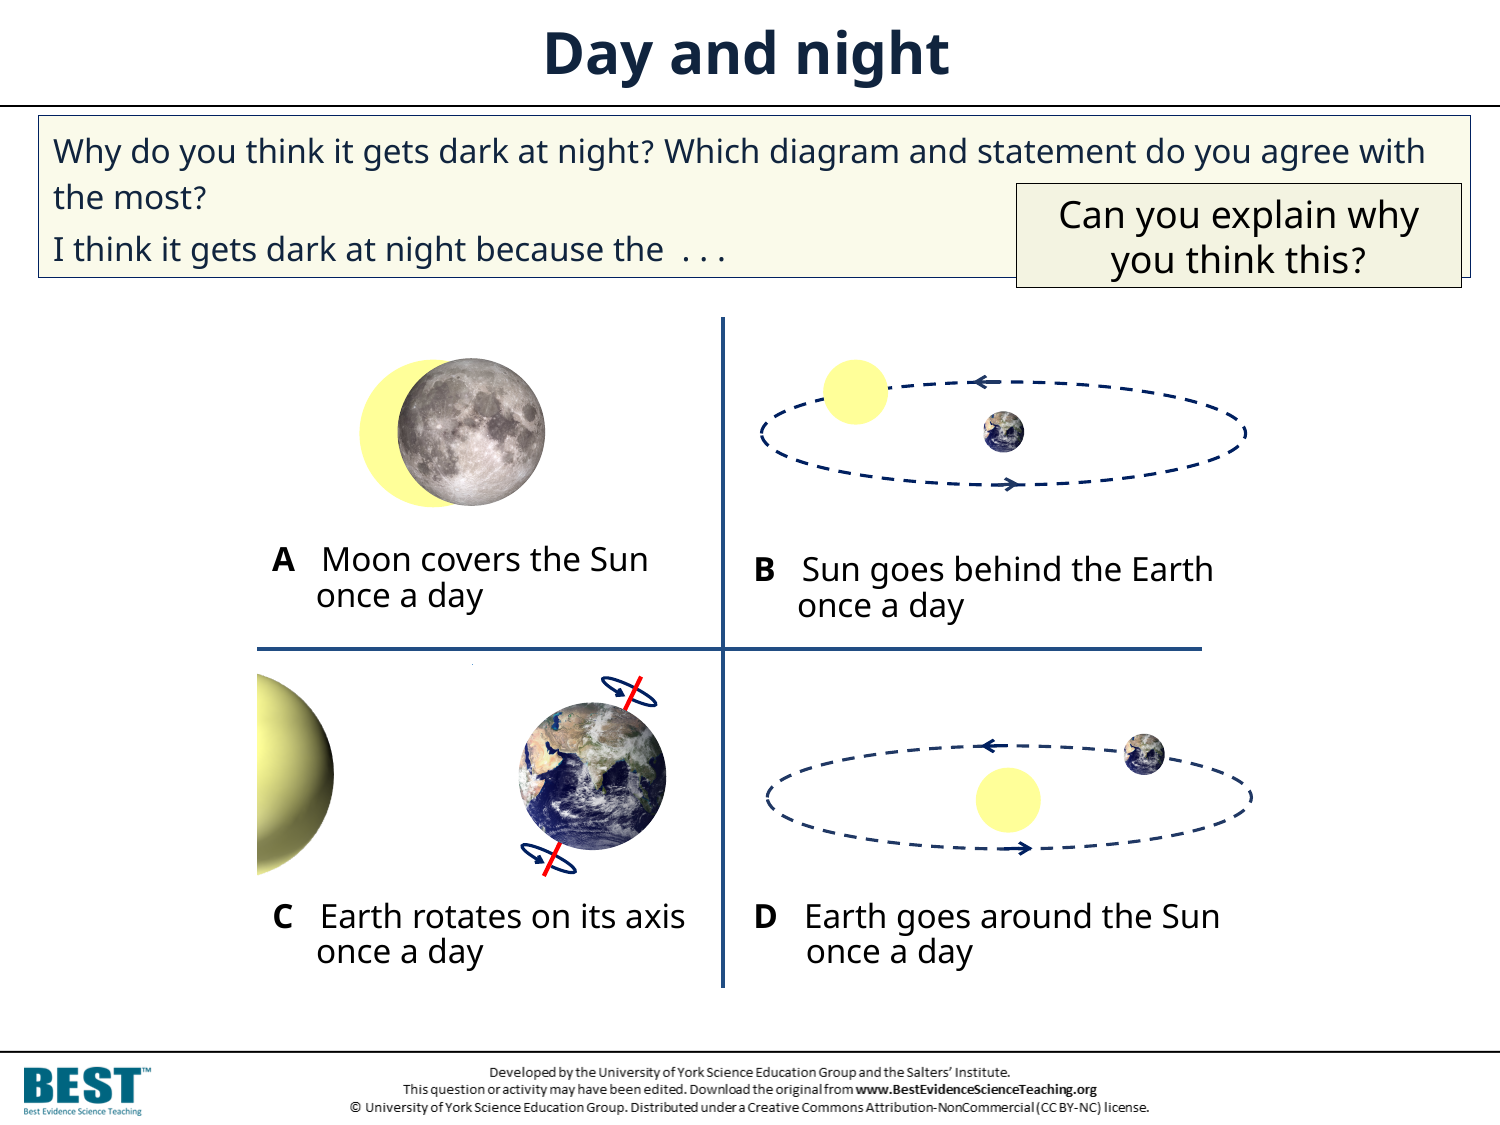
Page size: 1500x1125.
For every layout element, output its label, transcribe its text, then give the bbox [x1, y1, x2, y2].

text_box Day and night [23, 4, 1471, 99]
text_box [257, 317, 1252, 988]
picture [0, 105, 1500, 1125]
